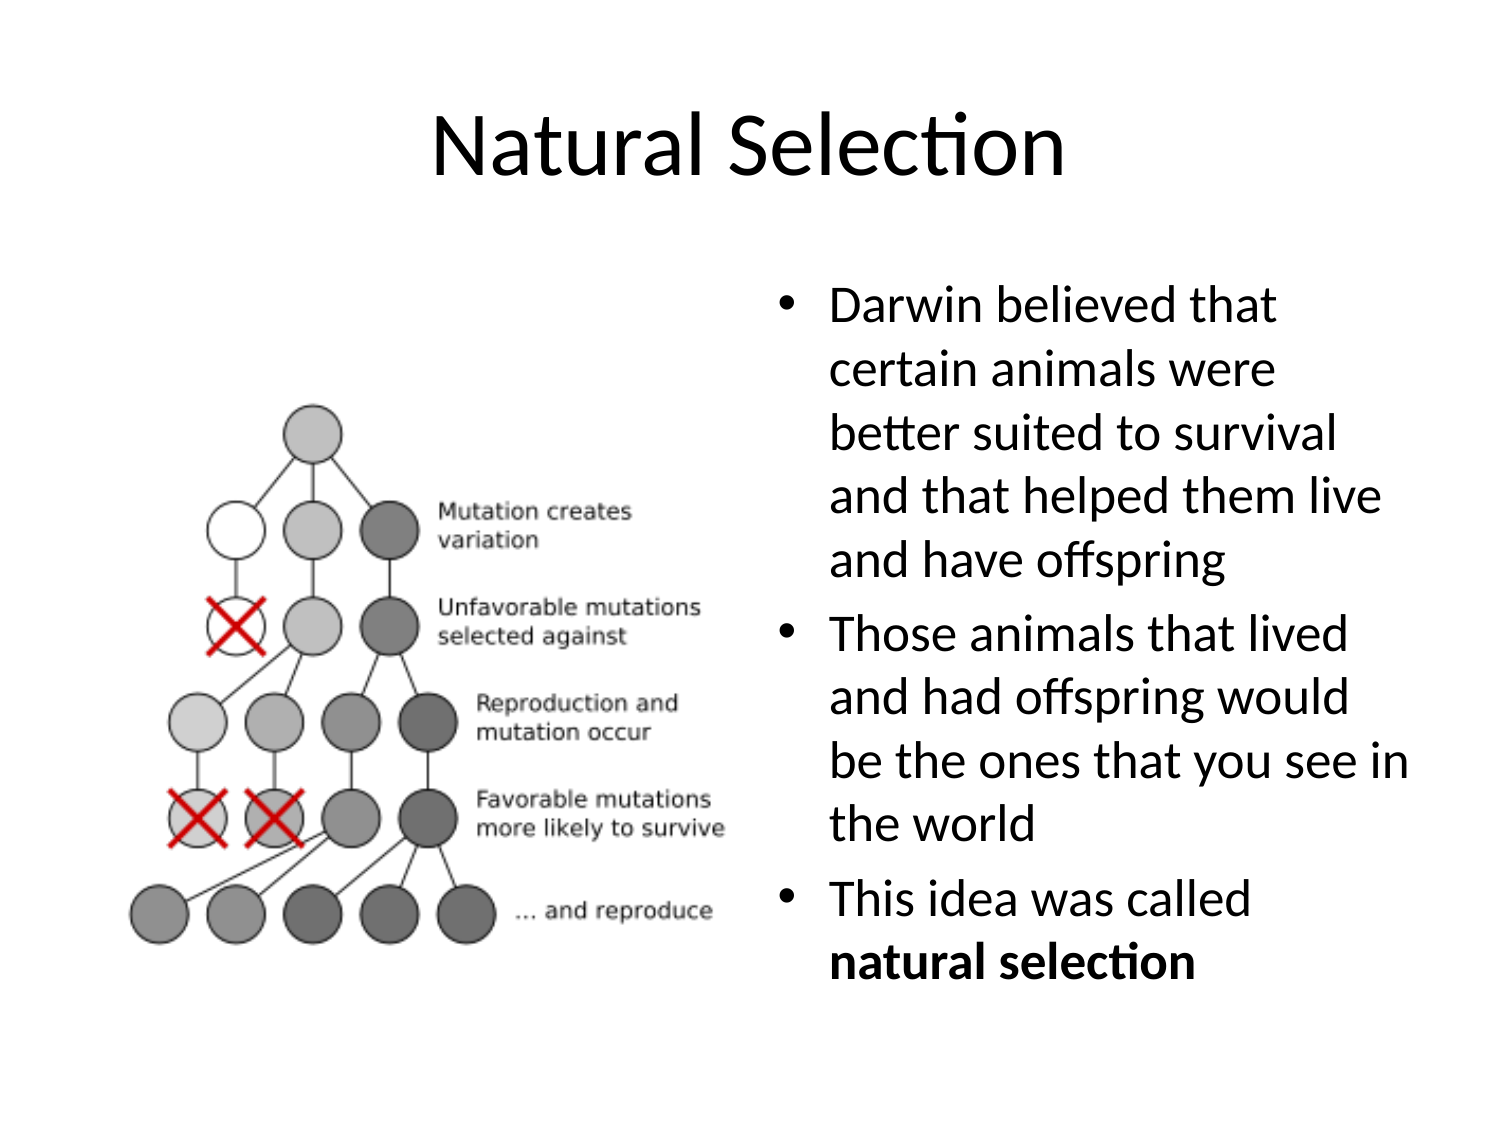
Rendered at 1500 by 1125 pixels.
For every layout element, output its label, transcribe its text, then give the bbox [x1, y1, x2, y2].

picture [112, 387, 747, 963]
list Darwin believed that certain animals were better suited to survival and that helped them live and have offspring Those animals that lived and had offspring would be the ones that you see in the world This idea was called natural selection [762, 262, 1425, 1005]
title Natural Selection [75, 45, 1425, 233]
